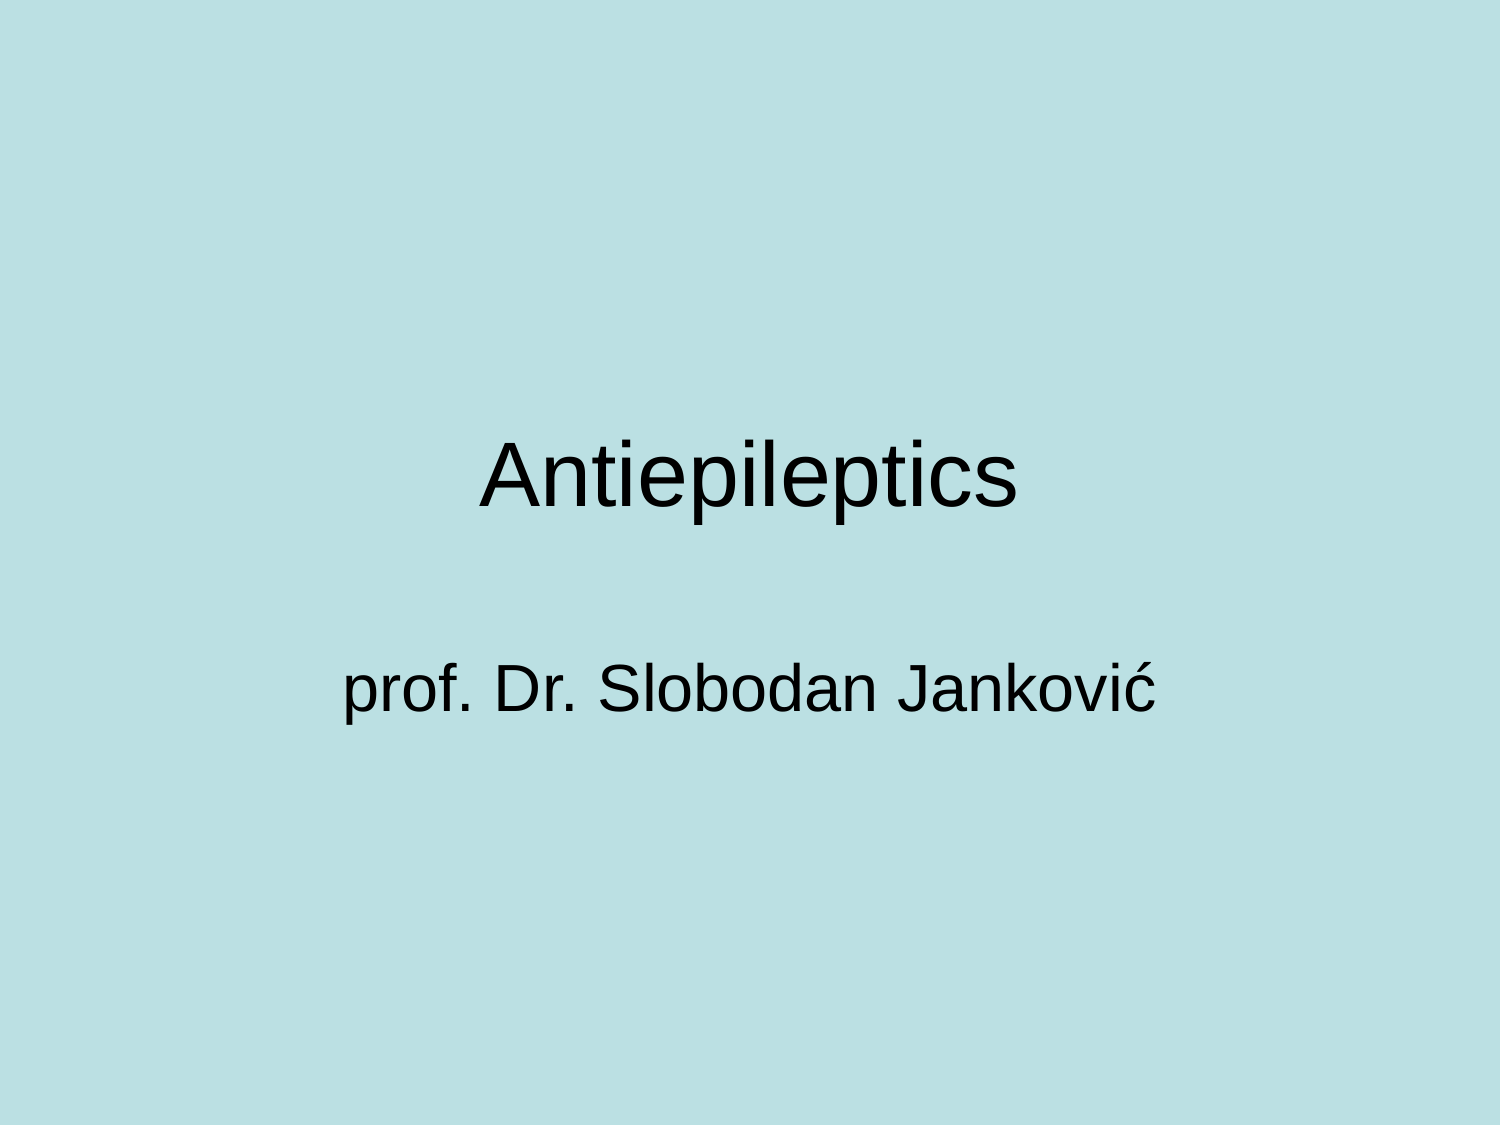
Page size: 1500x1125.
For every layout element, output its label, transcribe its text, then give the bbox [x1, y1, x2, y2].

subtitle prof. Dr. Slobodan Janković [225, 637, 1275, 925]
title Antiepileptics [112, 349, 1388, 591]
